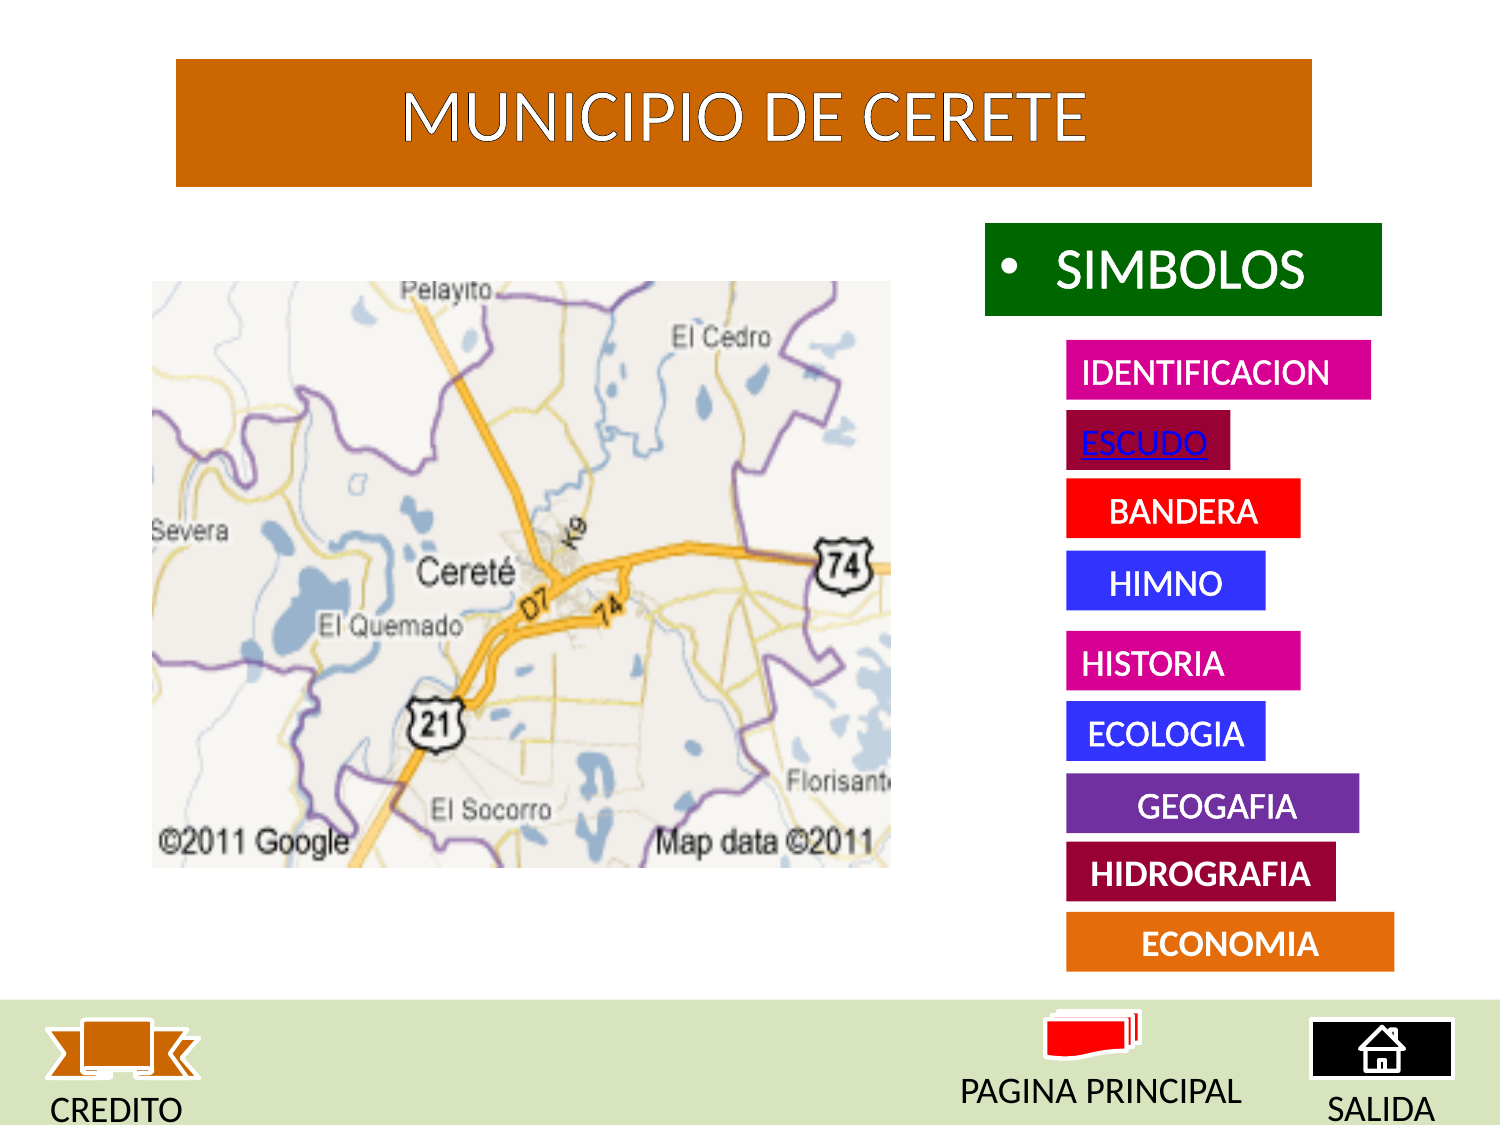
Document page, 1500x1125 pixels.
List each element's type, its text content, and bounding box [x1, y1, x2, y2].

text_box BANDERA [1066, 478, 1301, 539]
text_box [0, 997, 1500, 1125]
text_box [1043, 1009, 1142, 1061]
text_box HIMNO [1066, 550, 1266, 611]
text_box HISTORIA [1066, 630, 1301, 691]
text_box CREDITO [35, 1078, 235, 1125]
text_box SALIDA [1312, 1076, 1465, 1125]
text_box ESCUDO [1066, 410, 1231, 470]
text_box [1309, 1017, 1455, 1080]
text_box [1368, 1051, 1396, 1068]
text_box [173, 1035, 202, 1081]
text_box GEOGAFIA [1066, 773, 1360, 834]
text_box PAGINA PRINCIPAL [945, 1058, 1274, 1119]
text_box SIMBOLOS [984, 222, 1383, 317]
text_box IDENTIFICACION [1066, 339, 1372, 400]
text_box ECOLOGIA [1066, 701, 1266, 761]
text_box [45, 1017, 190, 1081]
text_box ECONOMIA [1066, 911, 1395, 972]
text_box [97, 1071, 133, 1081]
picture [152, 280, 891, 868]
text_box HIDROGRAFIA [1066, 841, 1336, 902]
text_box MUNICIPIO DE CERETE [175, 58, 1313, 188]
